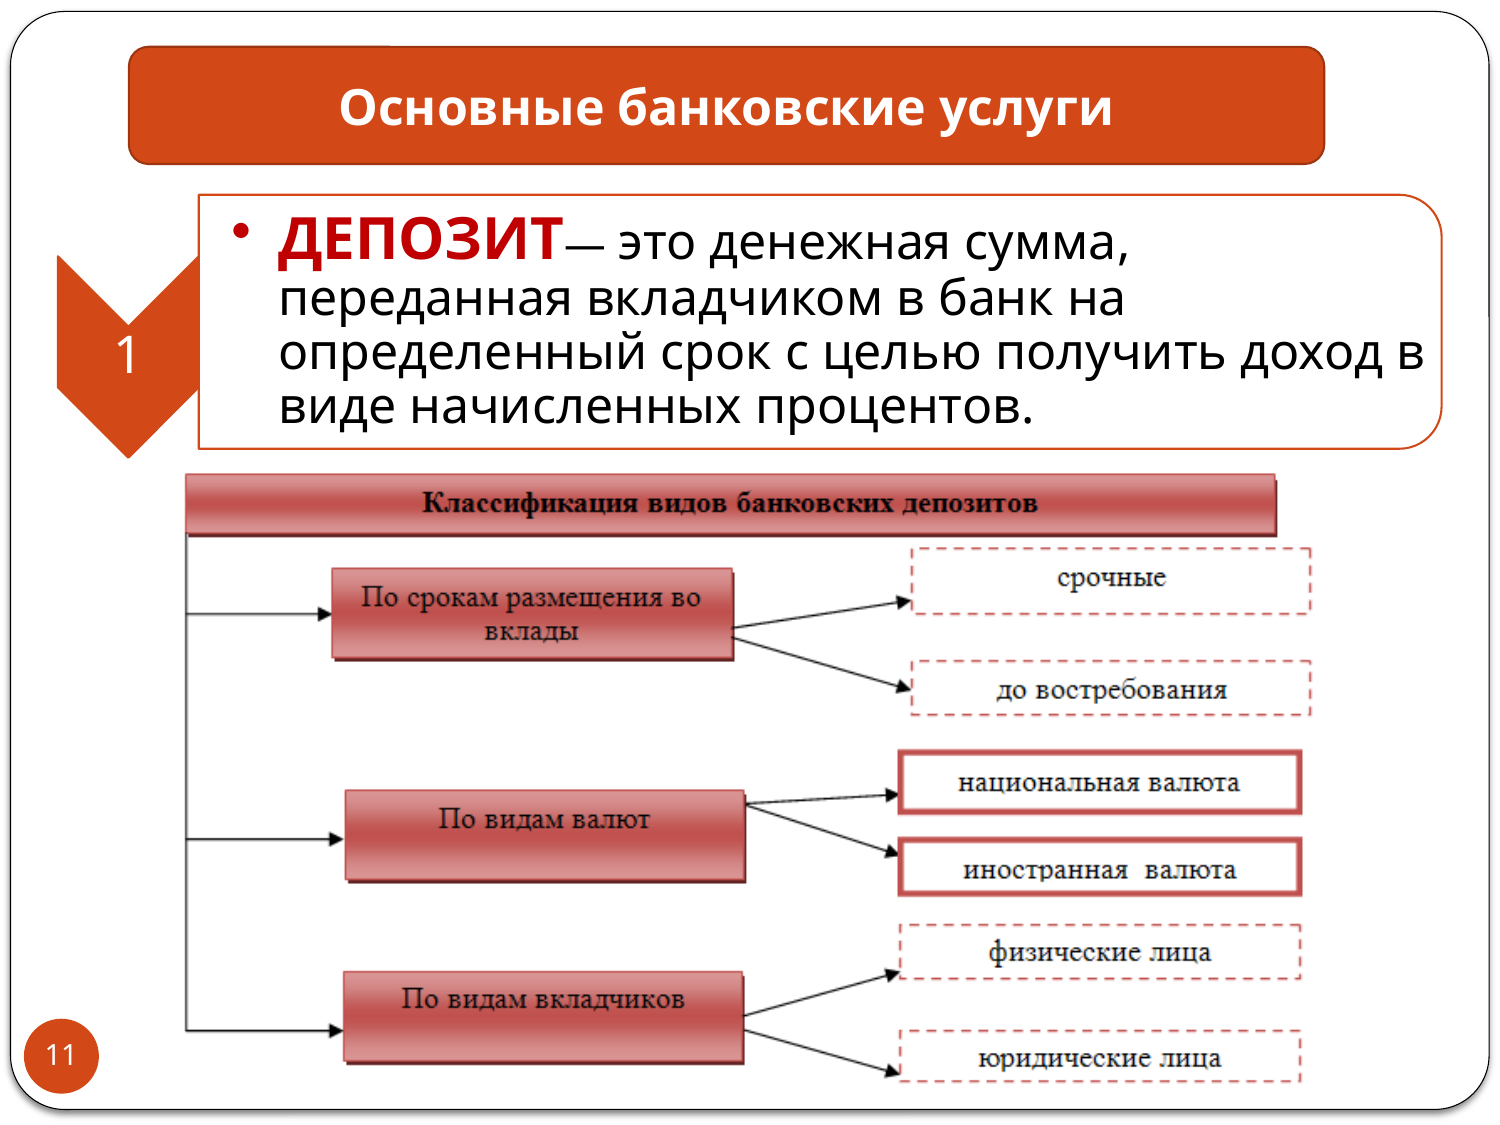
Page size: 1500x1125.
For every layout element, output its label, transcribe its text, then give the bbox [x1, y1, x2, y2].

slide_number 11 [23, 1018, 99, 1094]
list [177, 466, 1324, 1094]
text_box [57, 184, 1442, 469]
text_box Основные банковские услуги [127, 45, 1326, 166]
